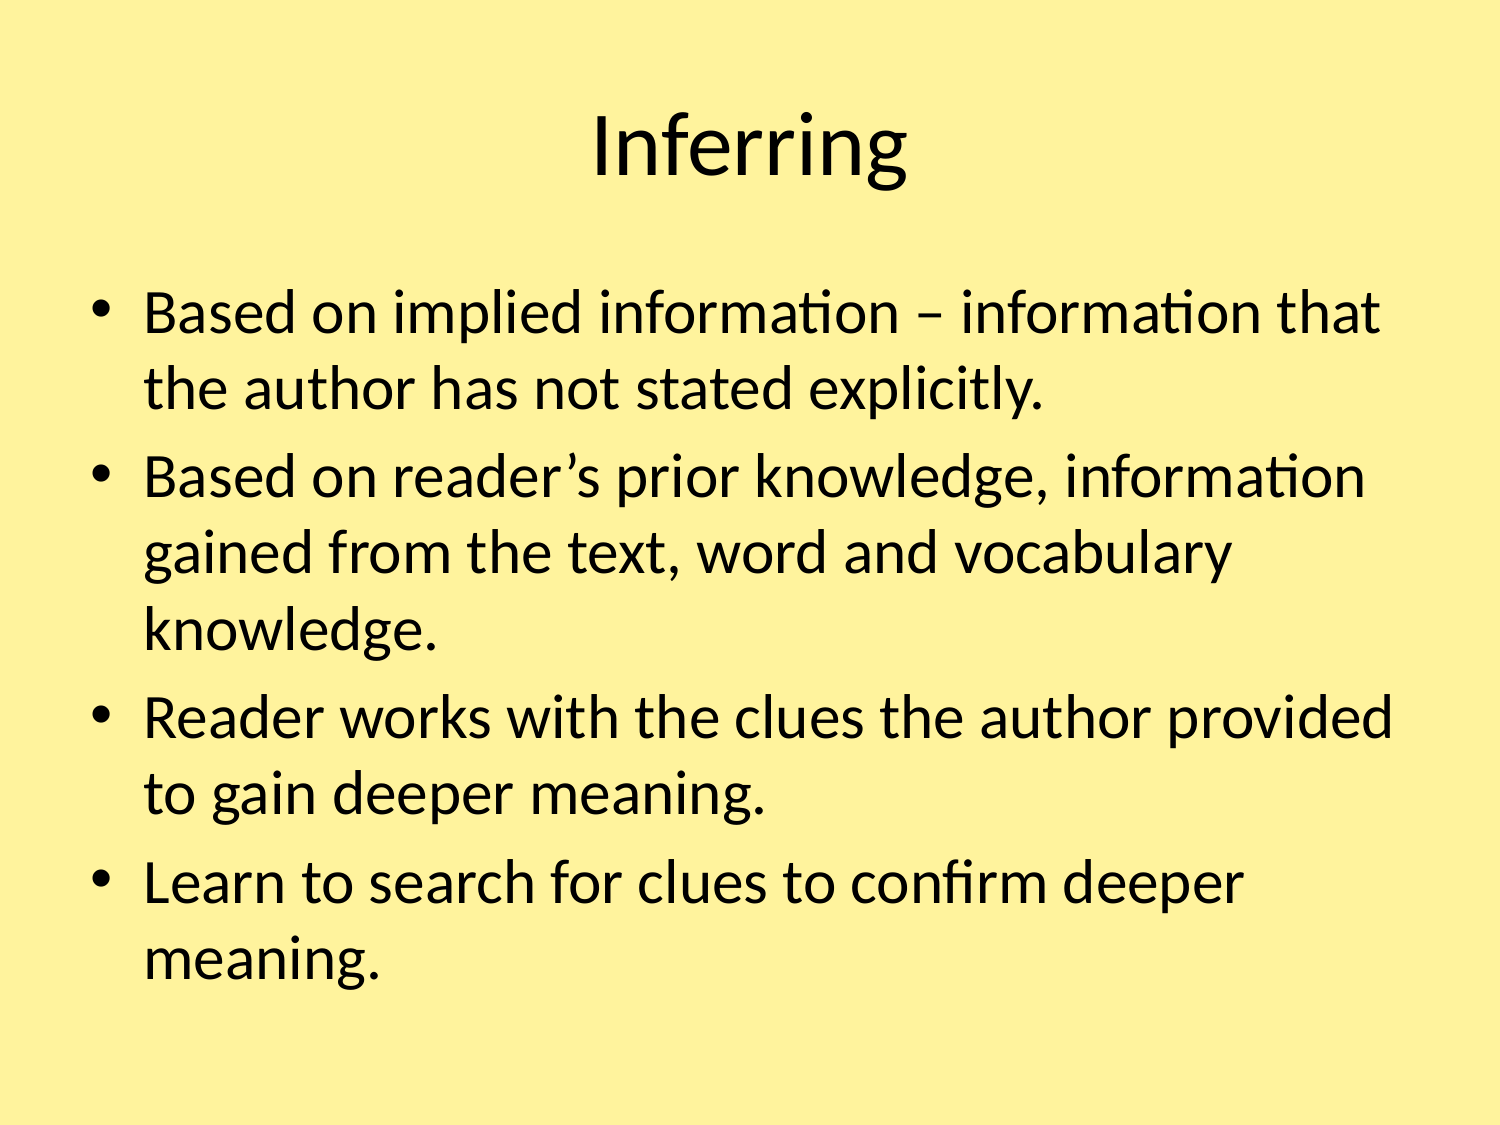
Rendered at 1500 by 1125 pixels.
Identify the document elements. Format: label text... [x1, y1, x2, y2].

title Inferring [75, 45, 1425, 233]
list Based on implied information – information that the author has not stated explicitly. Based on reader’s prior knowledge, information gained from the text, word and vocabulary knowledge. Reader works with the clues the author provided to gain deeper meaning. Learn to search for clues to confirm deeper meaning. [75, 262, 1425, 1005]
